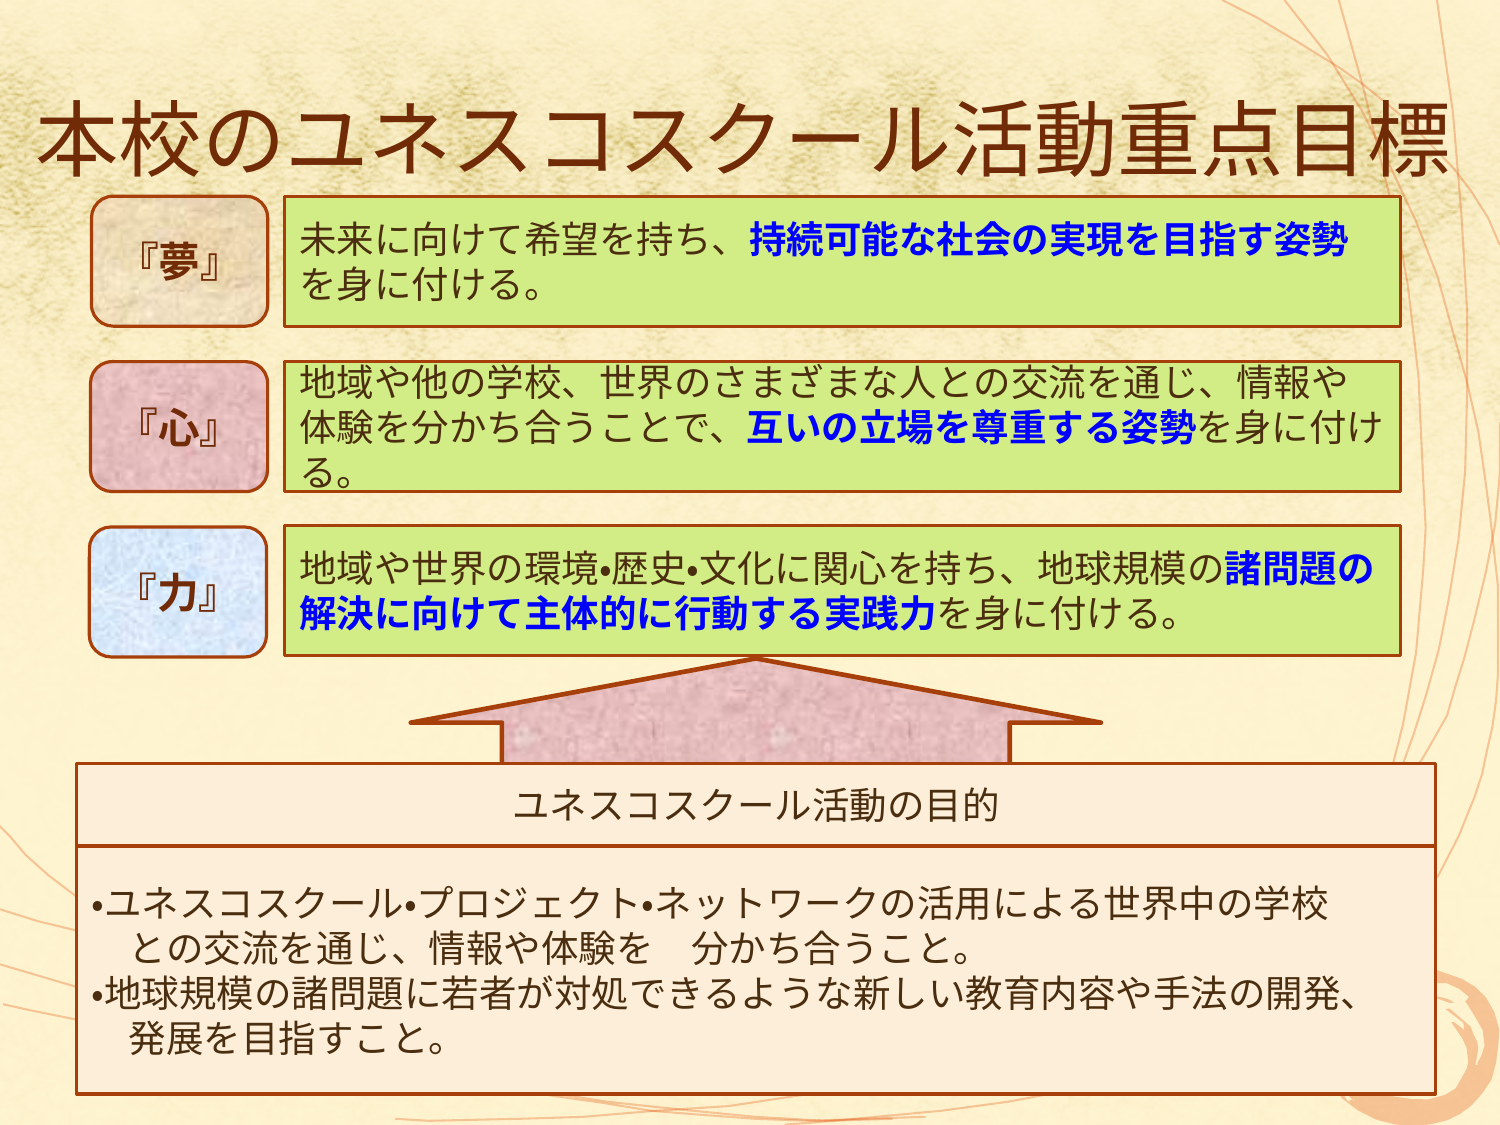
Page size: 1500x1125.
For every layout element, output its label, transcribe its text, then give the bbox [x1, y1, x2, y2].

text_box 地域や他の学校、世界のさまざまな人との交流を通じ、情報や体験を分かち合うことで、互いの立場を尊重する姿勢を身に付ける。 [283, 360, 1402, 493]
text_box [409, 657, 1103, 762]
title 本校のユネスコスクール活動重点目標 [14, 42, 1473, 232]
text_box ・ユネスコスクール・プロジェクト・ネットワークの活用による世界中の学校 との交流を通じ、情報や体験を 分かち合うこと。 ・地球規模の諸問題に若者が対処できるような新しい教育内容や手法の開発、 発展を目指すこと。 [75, 844, 1437, 1096]
text_box 『力』 [87, 525, 269, 659]
text_box 『心』 [88, 359, 270, 494]
text_box 未来に向けて希望を持ち、持続可能な社会の実現を目指す姿勢を身に付ける。 [283, 232, 1402, 328]
text_box 『夢』 [89, 232, 270, 328]
text_box 地域や世界の環境・歴史・文化に関心を持ち、地球規模の諸問題の解決に向けて主体的に行動する実践力を身に付ける。 [283, 524, 1402, 657]
text_box ユネスコスクール活動の目的 [75, 762, 1437, 844]
